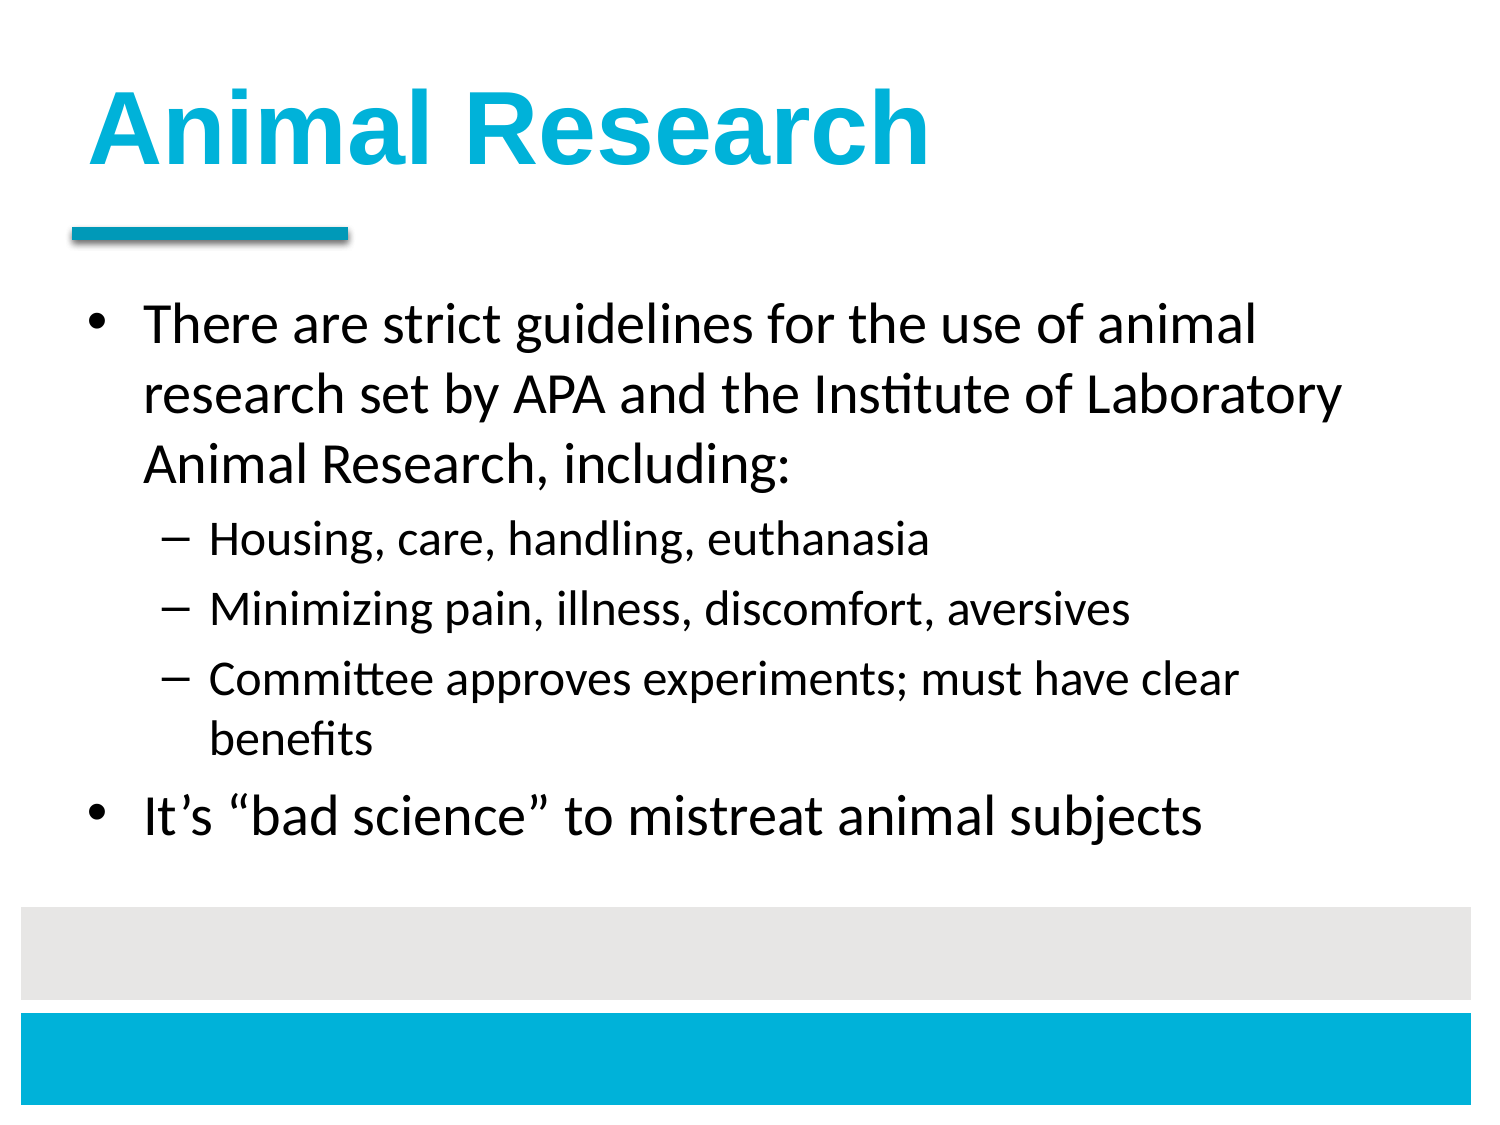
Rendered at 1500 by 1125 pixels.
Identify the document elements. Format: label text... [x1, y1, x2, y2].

title Animal Research [72, 29, 1423, 218]
list There are strict guidelines for the use of animal research set by APA and the Institute of Laboratory Animal Research, including: Housing, care, handling, euthanasia Minimizing pain, illness, discomfort, aversives Committee approves experiments; must have clear benefits It’s “bad science” to mistreat animal subjects [72, 277, 1423, 876]
